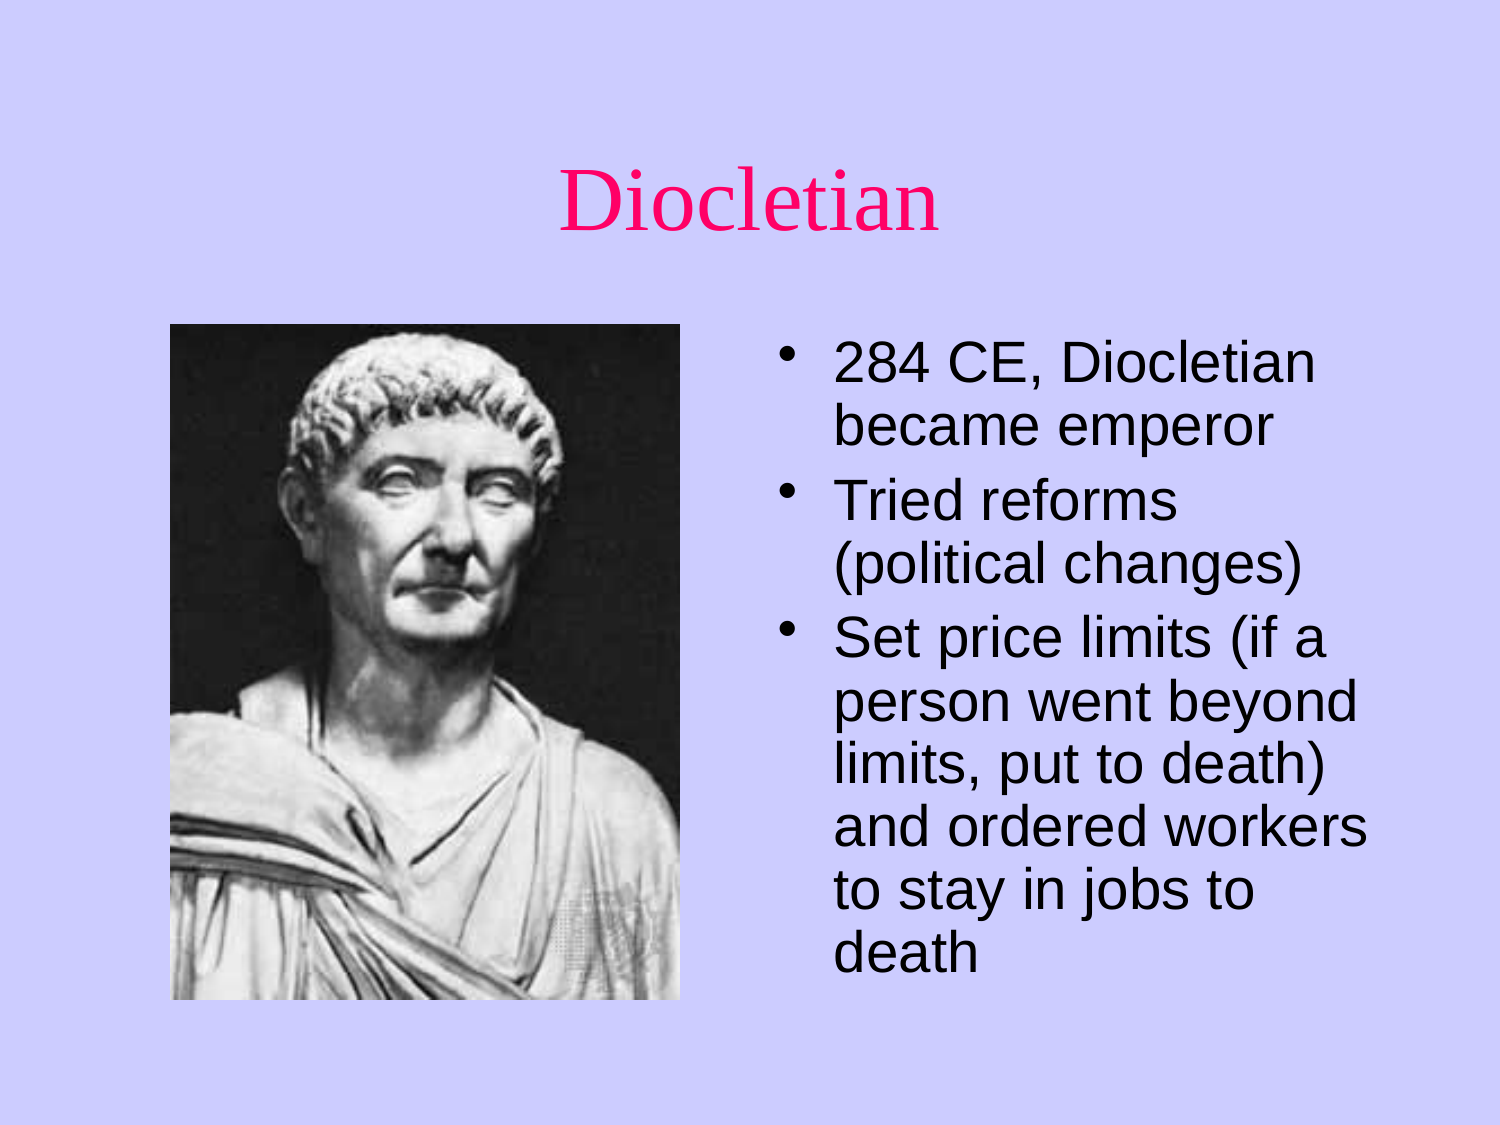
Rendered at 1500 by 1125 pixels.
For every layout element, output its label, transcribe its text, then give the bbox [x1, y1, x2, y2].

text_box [170, 324, 680, 1001]
list 284 CE, Diocletian became emperor Tried reforms (political changes) Set price limits (if a person went beyond limits, put to death) and ordered workers to stay in jobs to death [762, 324, 1388, 1001]
title Diocletian [112, 99, 1388, 288]
